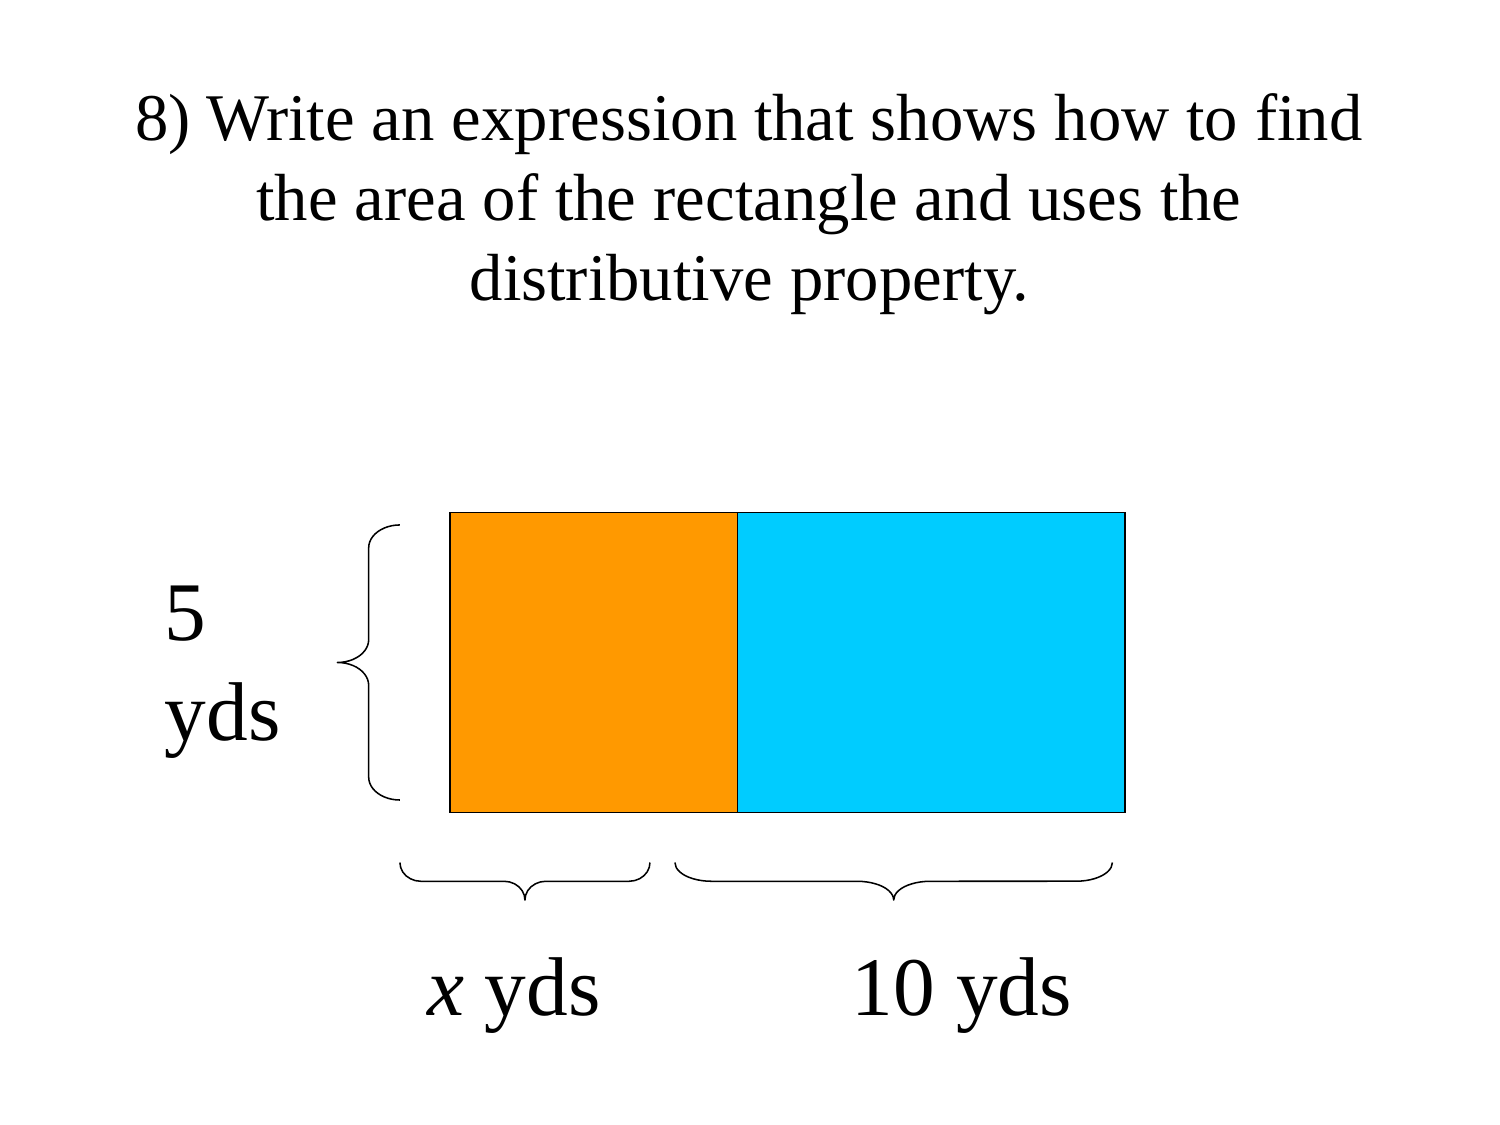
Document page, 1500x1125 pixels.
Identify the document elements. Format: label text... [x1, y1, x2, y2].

text_box 8) Write an expression that shows how to find the area of the rectangle and uses the distributive property. [112, 99, 1388, 288]
text_box 10 yds [774, 924, 1238, 1040]
text_box 5 yds [150, 549, 338, 765]
text_box [737, 512, 1125, 813]
text_box [399, 862, 650, 901]
text_box [674, 862, 1113, 901]
text_box [449, 512, 737, 813]
text_box [337, 524, 400, 801]
text_box x yds [412, 924, 663, 1040]
